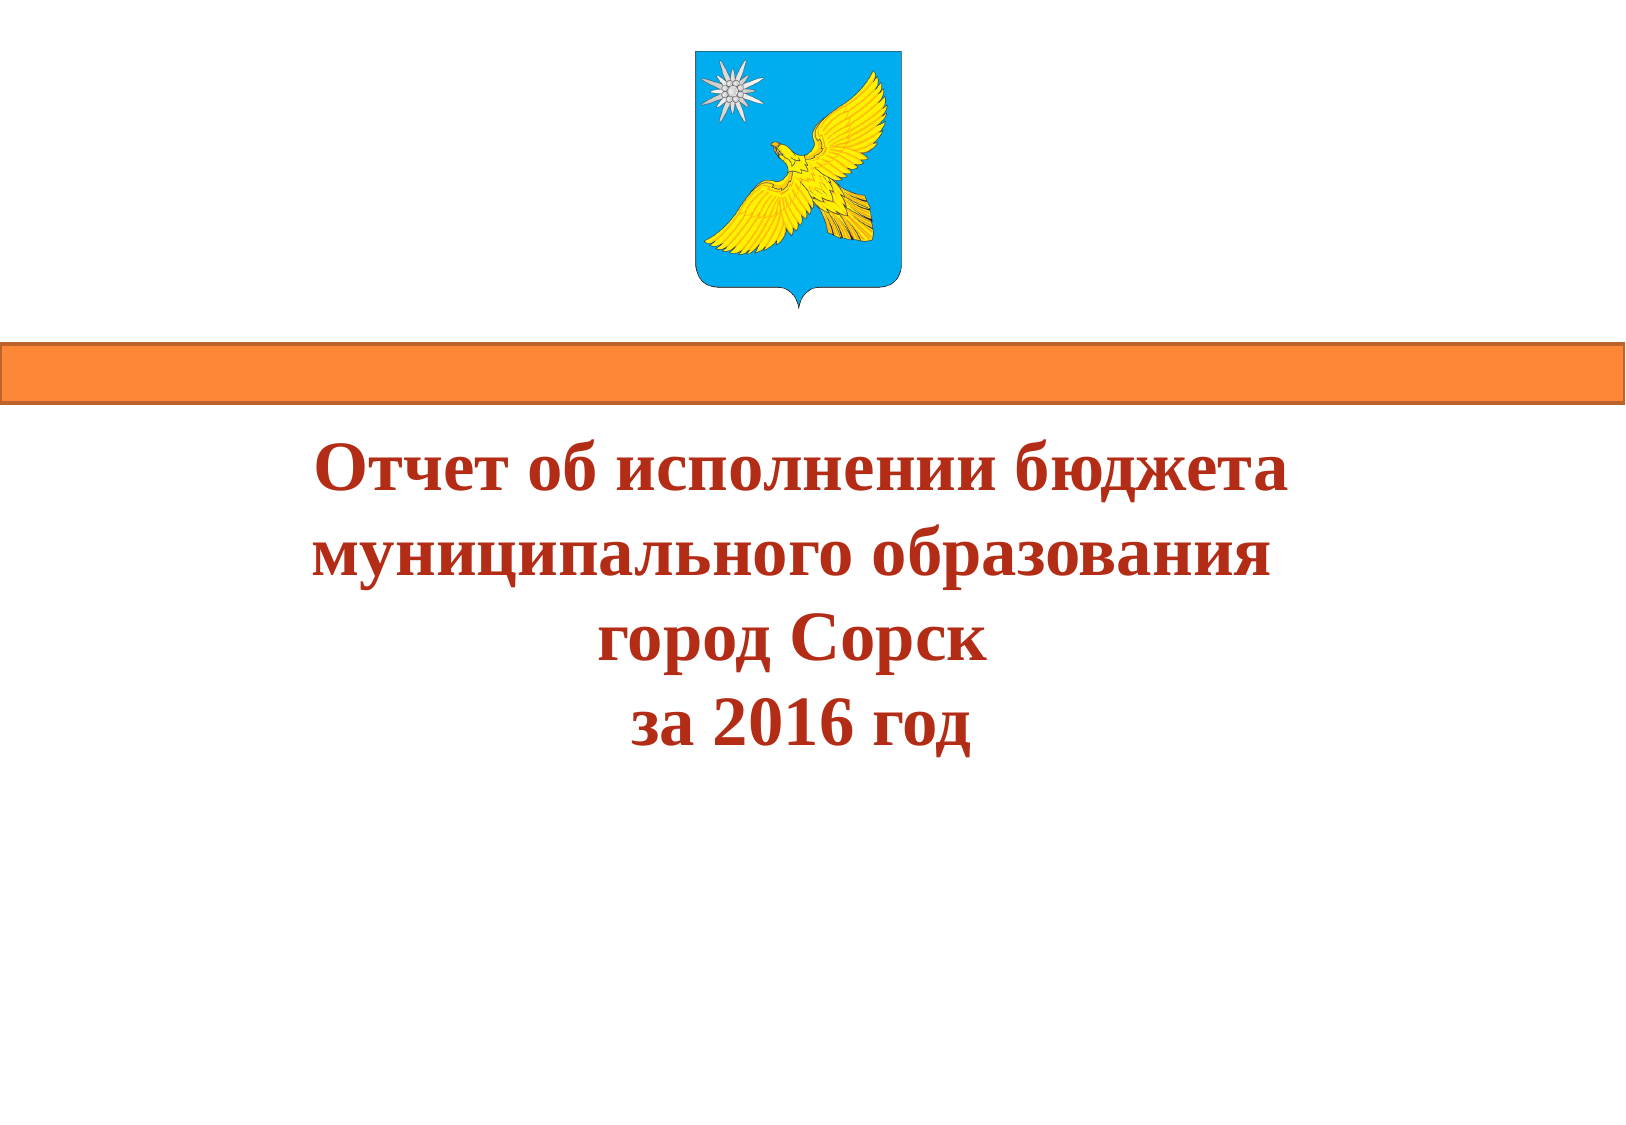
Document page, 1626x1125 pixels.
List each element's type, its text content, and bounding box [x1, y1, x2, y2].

title Отчет об исполнении бюджета муниципального образования город Сорск за 2016 год [178, 405, 1425, 767]
text_box [0, 342, 1625, 405]
picture [694, 50, 903, 310]
